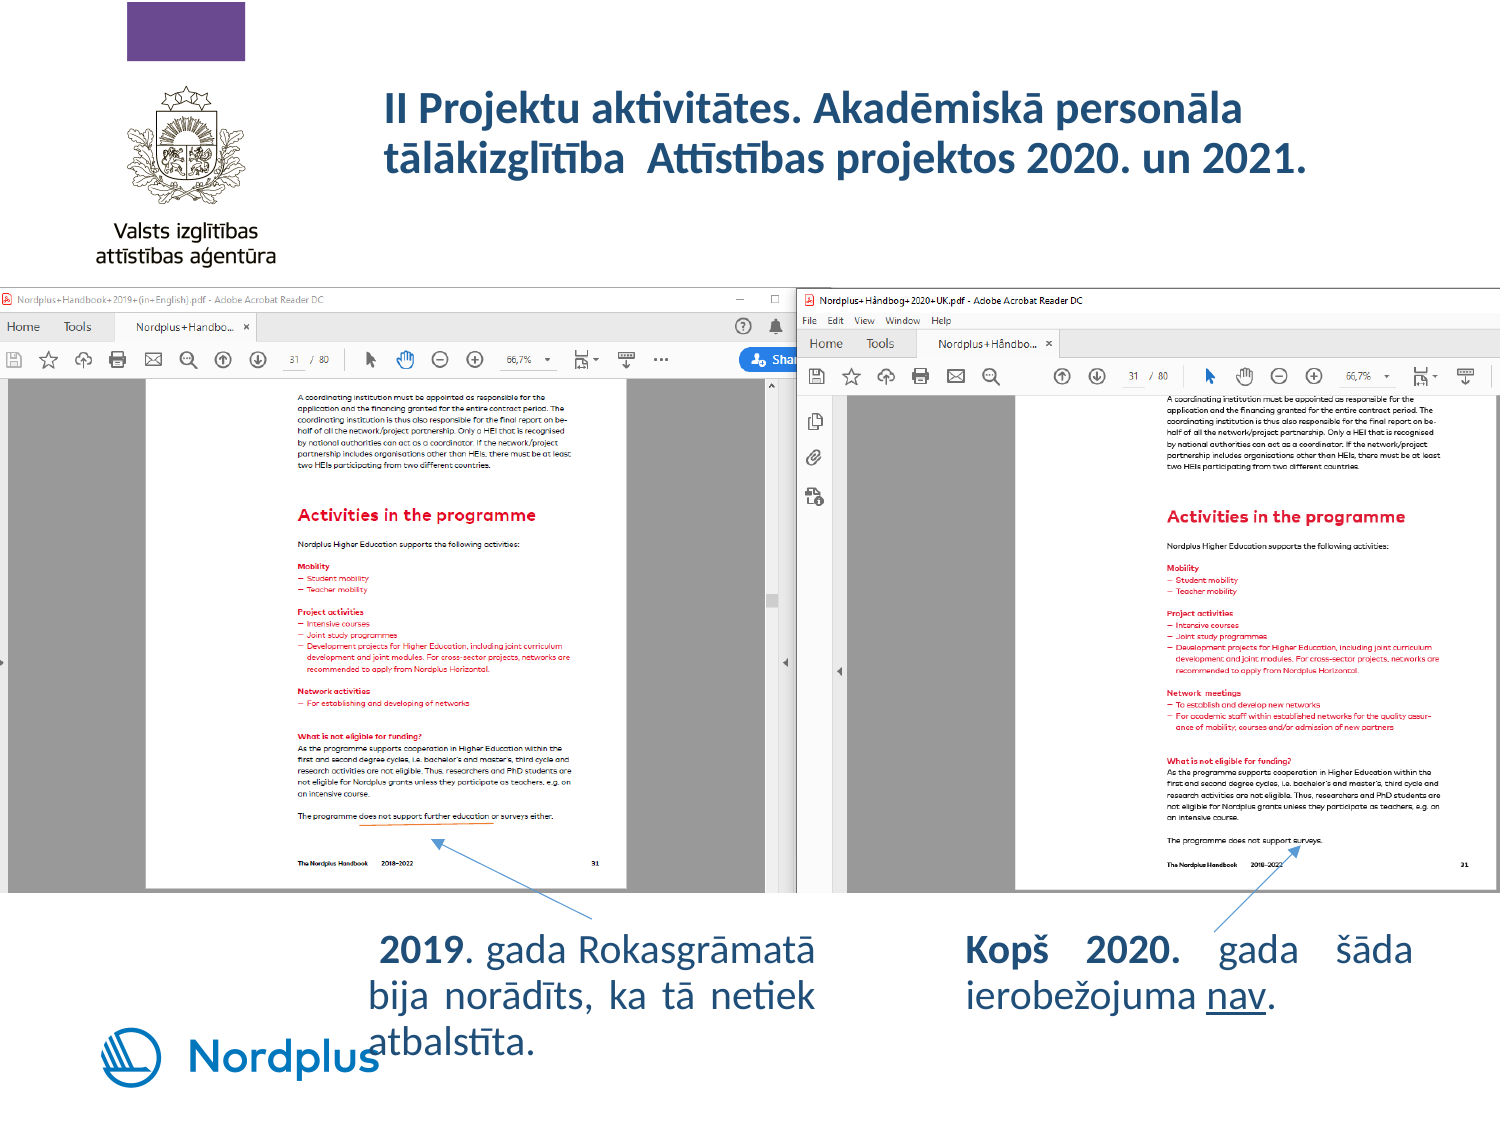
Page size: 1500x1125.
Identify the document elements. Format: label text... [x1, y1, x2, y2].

picture [0, 0, 1500, 1125]
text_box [431, 839, 592, 920]
title II Projektu aktivitātes. Akadēmiskā personāla tālākizglītība Attīstības projektos 2020. un 2021. [368, 59, 1397, 208]
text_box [1213, 845, 1301, 933]
list 2019. gada Rokasgrāmatā bija norādīts, ka tā netiek atbalstīta. [352, 919, 831, 1064]
text_box Kopš 2020. gada šāda ierobežojuma nav. [950, 919, 1429, 1064]
